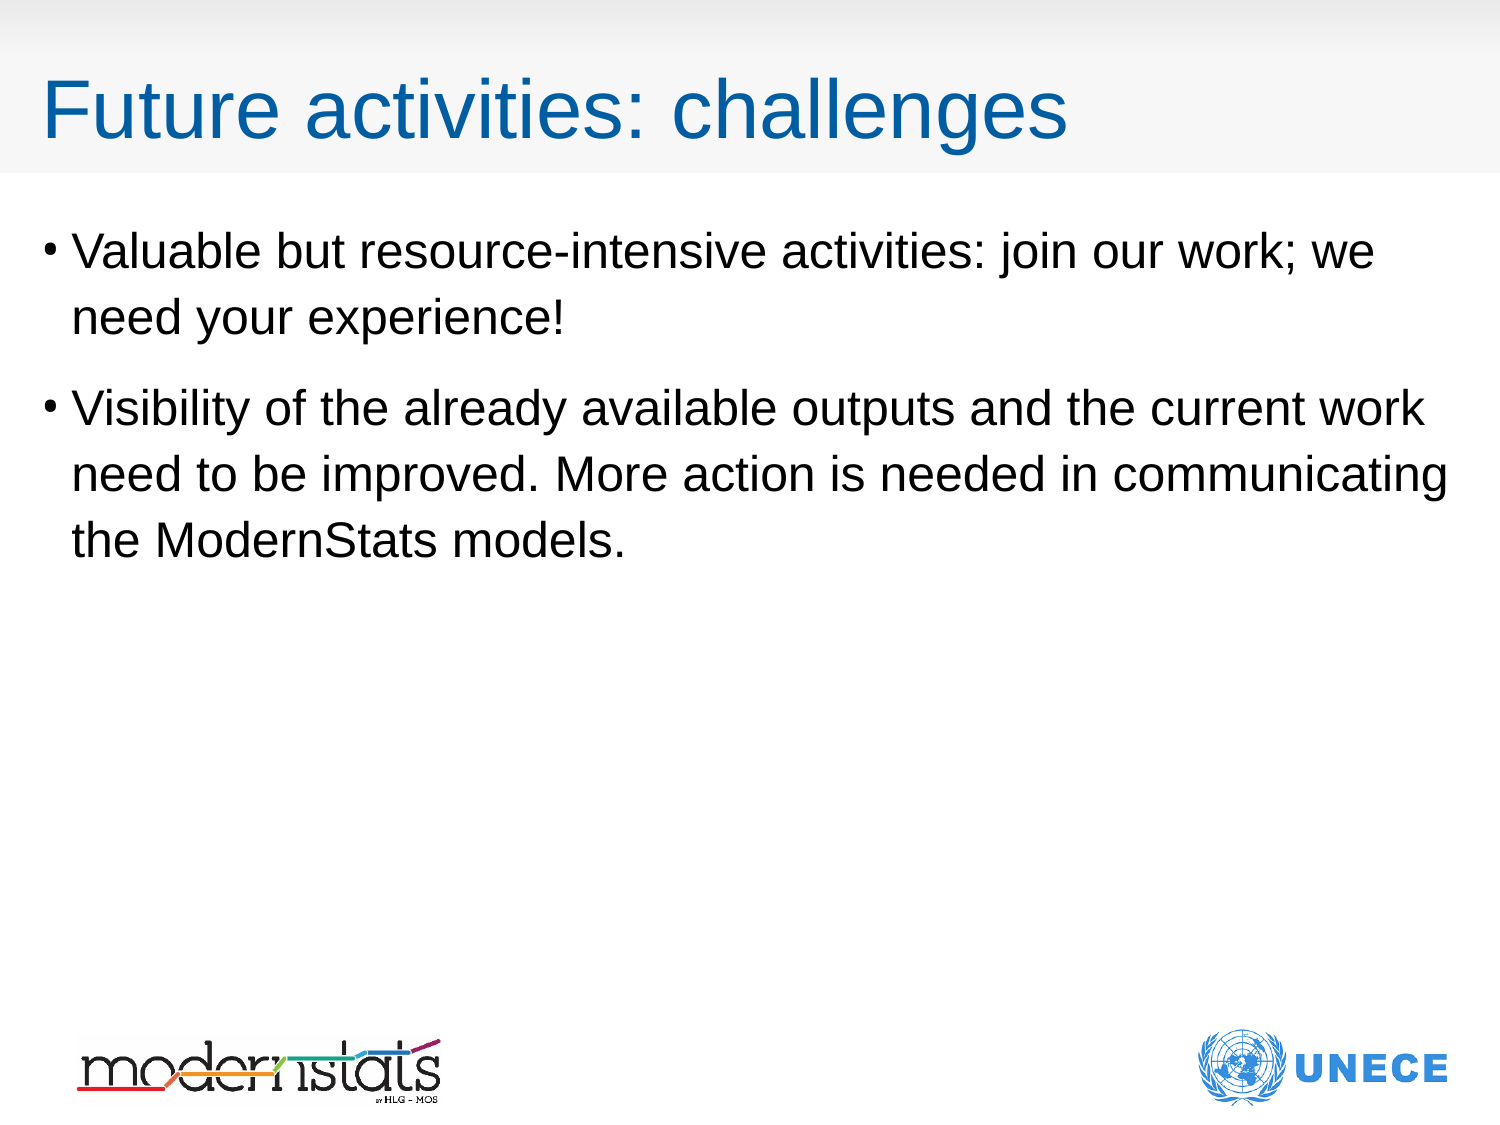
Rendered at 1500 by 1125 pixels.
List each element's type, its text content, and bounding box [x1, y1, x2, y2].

list Valuable but resource-intensive activities: join our work; we need your experience! Visibility of the already available outputs and the current work need to be improved. More action is needed in communicating the ModernStats models. [41, 212, 1459, 1030]
picture [76, 1034, 441, 1106]
picture [1198, 1030, 1447, 1106]
title Future activities: challenges [41, 33, 1459, 157]
